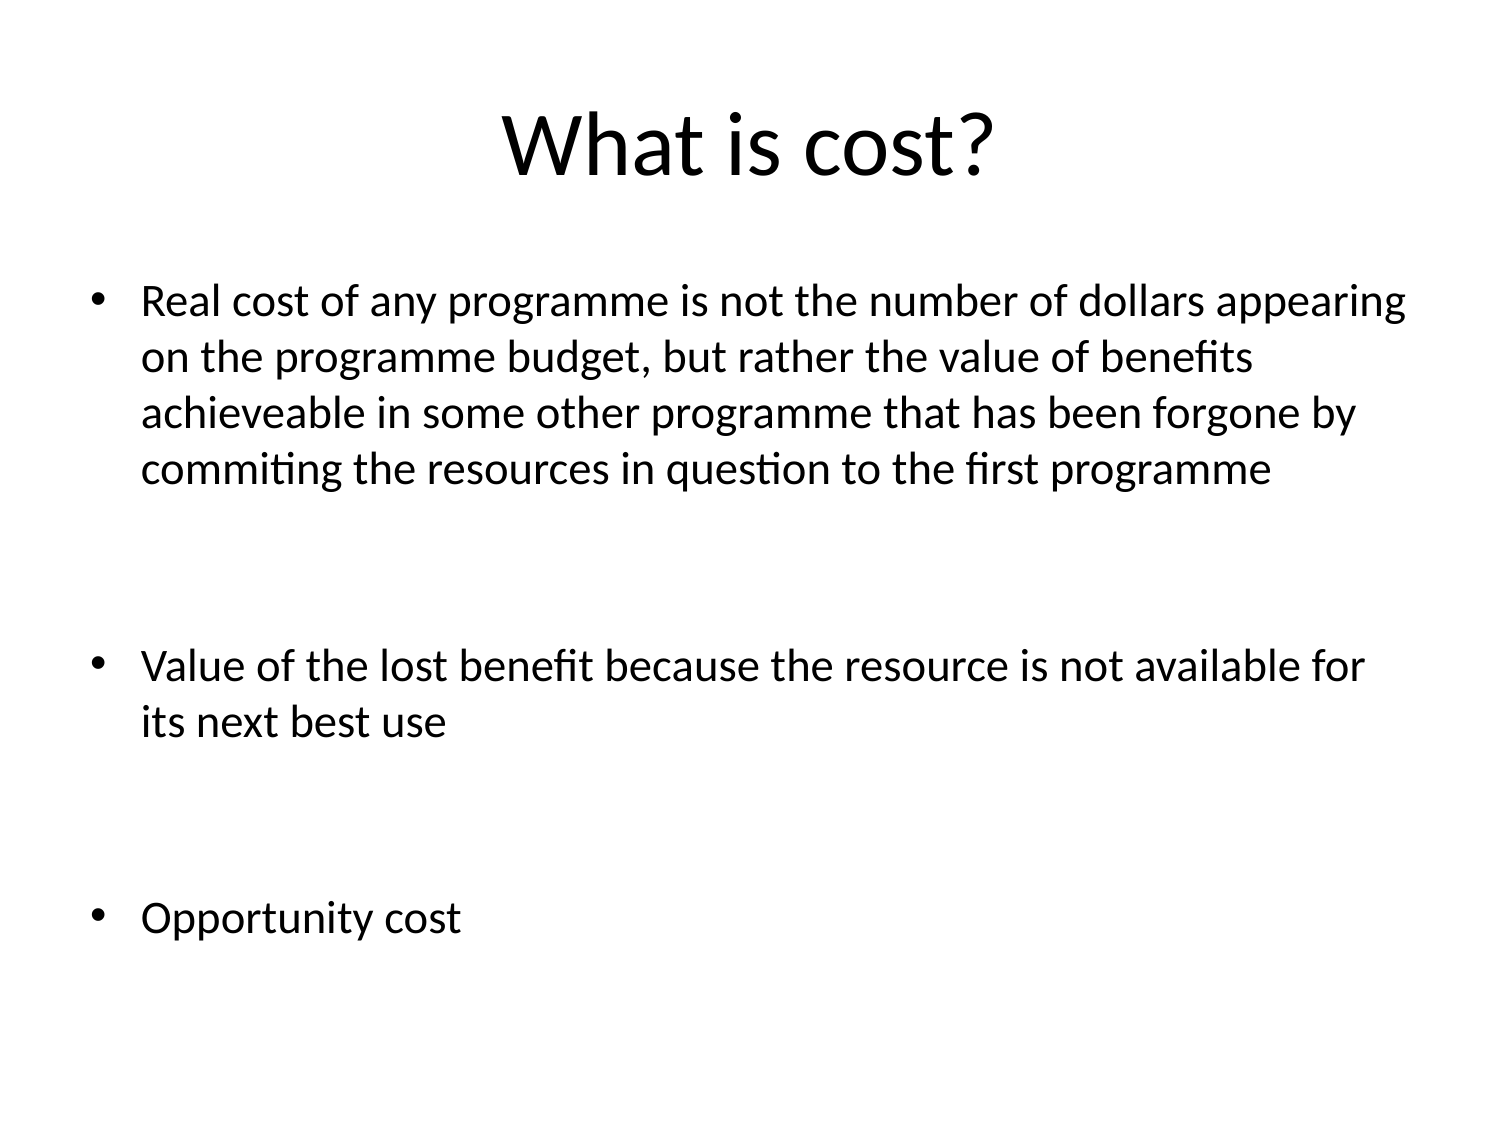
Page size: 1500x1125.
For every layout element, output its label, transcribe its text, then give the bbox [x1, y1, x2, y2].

title What is cost? [75, 45, 1425, 233]
list Real cost of any programme is not the number of dollars appearing on the programme budget, but rather the value of benefits achieveable in some other programme that has been forgone by commiting the resources in question to the first programme Value of the lost benefit because the resource is not available for its next best use Opportunity cost [75, 262, 1425, 1005]
